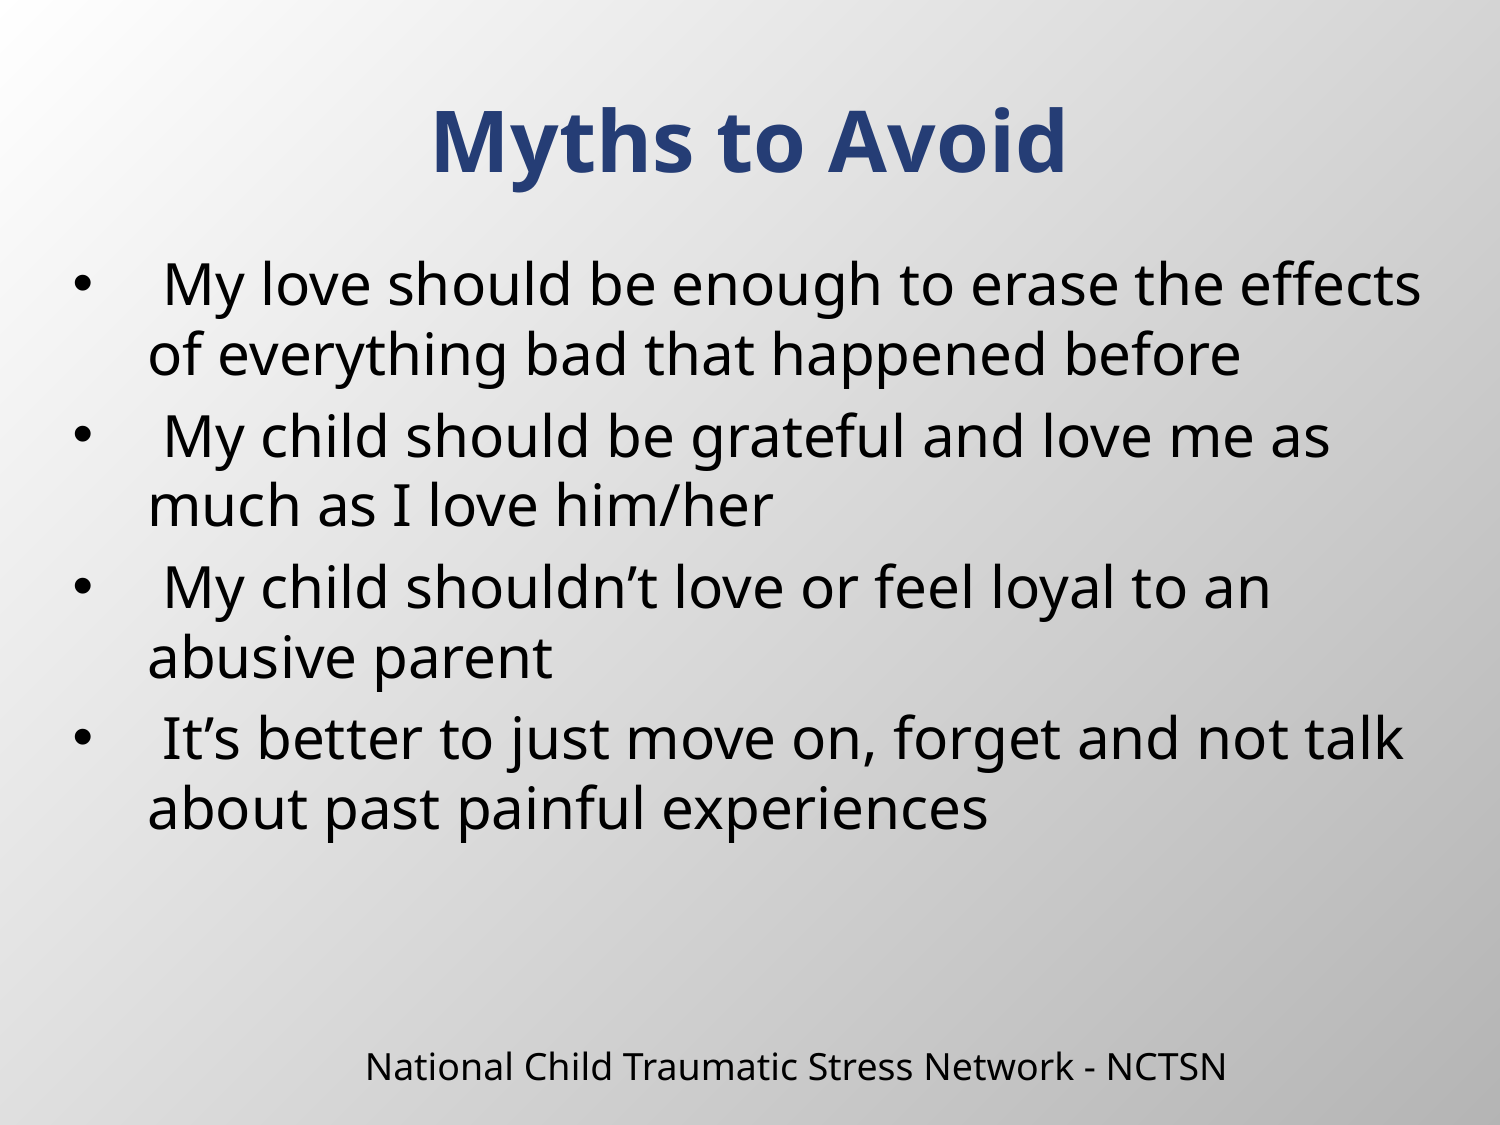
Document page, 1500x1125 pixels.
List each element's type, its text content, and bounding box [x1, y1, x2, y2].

list My love should be enough to erase the effects of everything bad that happened before My child should be grateful and love me as much as I love him/her My child shouldn’t love or feel loyal to an abusive parent It’s better to just move on, forget and not talk about past painful experiences [57, 239, 1438, 1015]
text_box National Child Traumatic Stress Network - NCTSN [349, 1035, 1457, 1096]
title Myths to Avoid [75, 45, 1425, 233]
